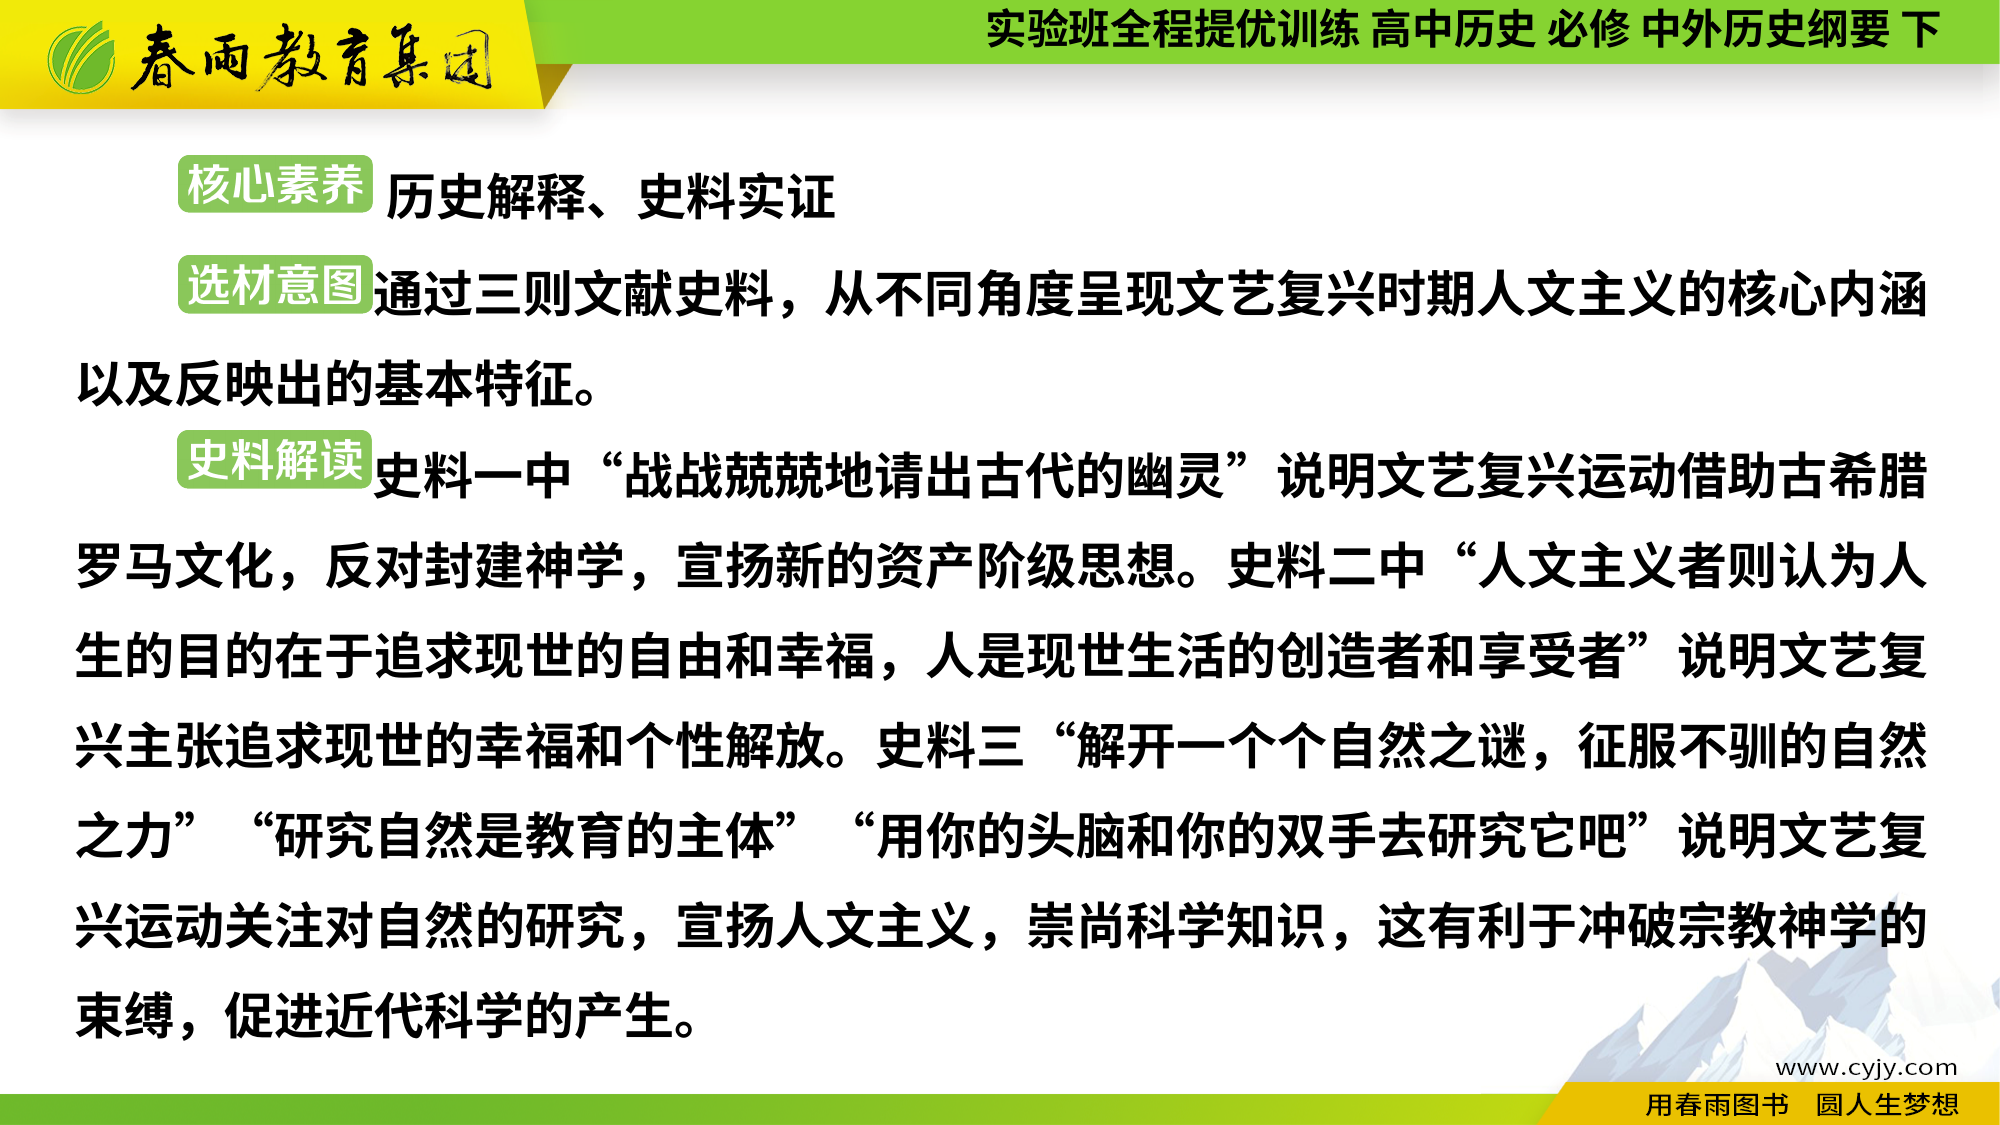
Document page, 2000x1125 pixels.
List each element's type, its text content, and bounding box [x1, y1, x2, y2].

text_box 通过三则文献史料，从不同角度呈现文艺复兴时期人文主义的核心内涵以及反映出的基本特征。 [59, 225, 1944, 406]
picture [0, 0, 2000, 1125]
list 历史解释、史料实证 [371, 128, 1944, 223]
text_box 史料一中“战战兢兢地请出古代的幽灵”说明文艺复兴运动借助古希腊罗马文化，反对封建神学，宣扬新的资产阶级思想。史料二中“人文主义者则认为人生的目的在于追求现世的自由和幸福，人是现世生活的创造者和享受者”说明文艺复兴主张追求现世的幸福和个性解放。史料三“解开一个个自然之谜，征服不驯的自然之力”“研究自然是教育的主体”“用你的头脑和你的双手去研究它吧”说明文艺复兴运动关注对自然的研究，宣扬人文主义，崇尚科学知识，这有利于冲破宗教神学的束缚，促进近代科学的产生。 [59, 406, 1944, 1052]
